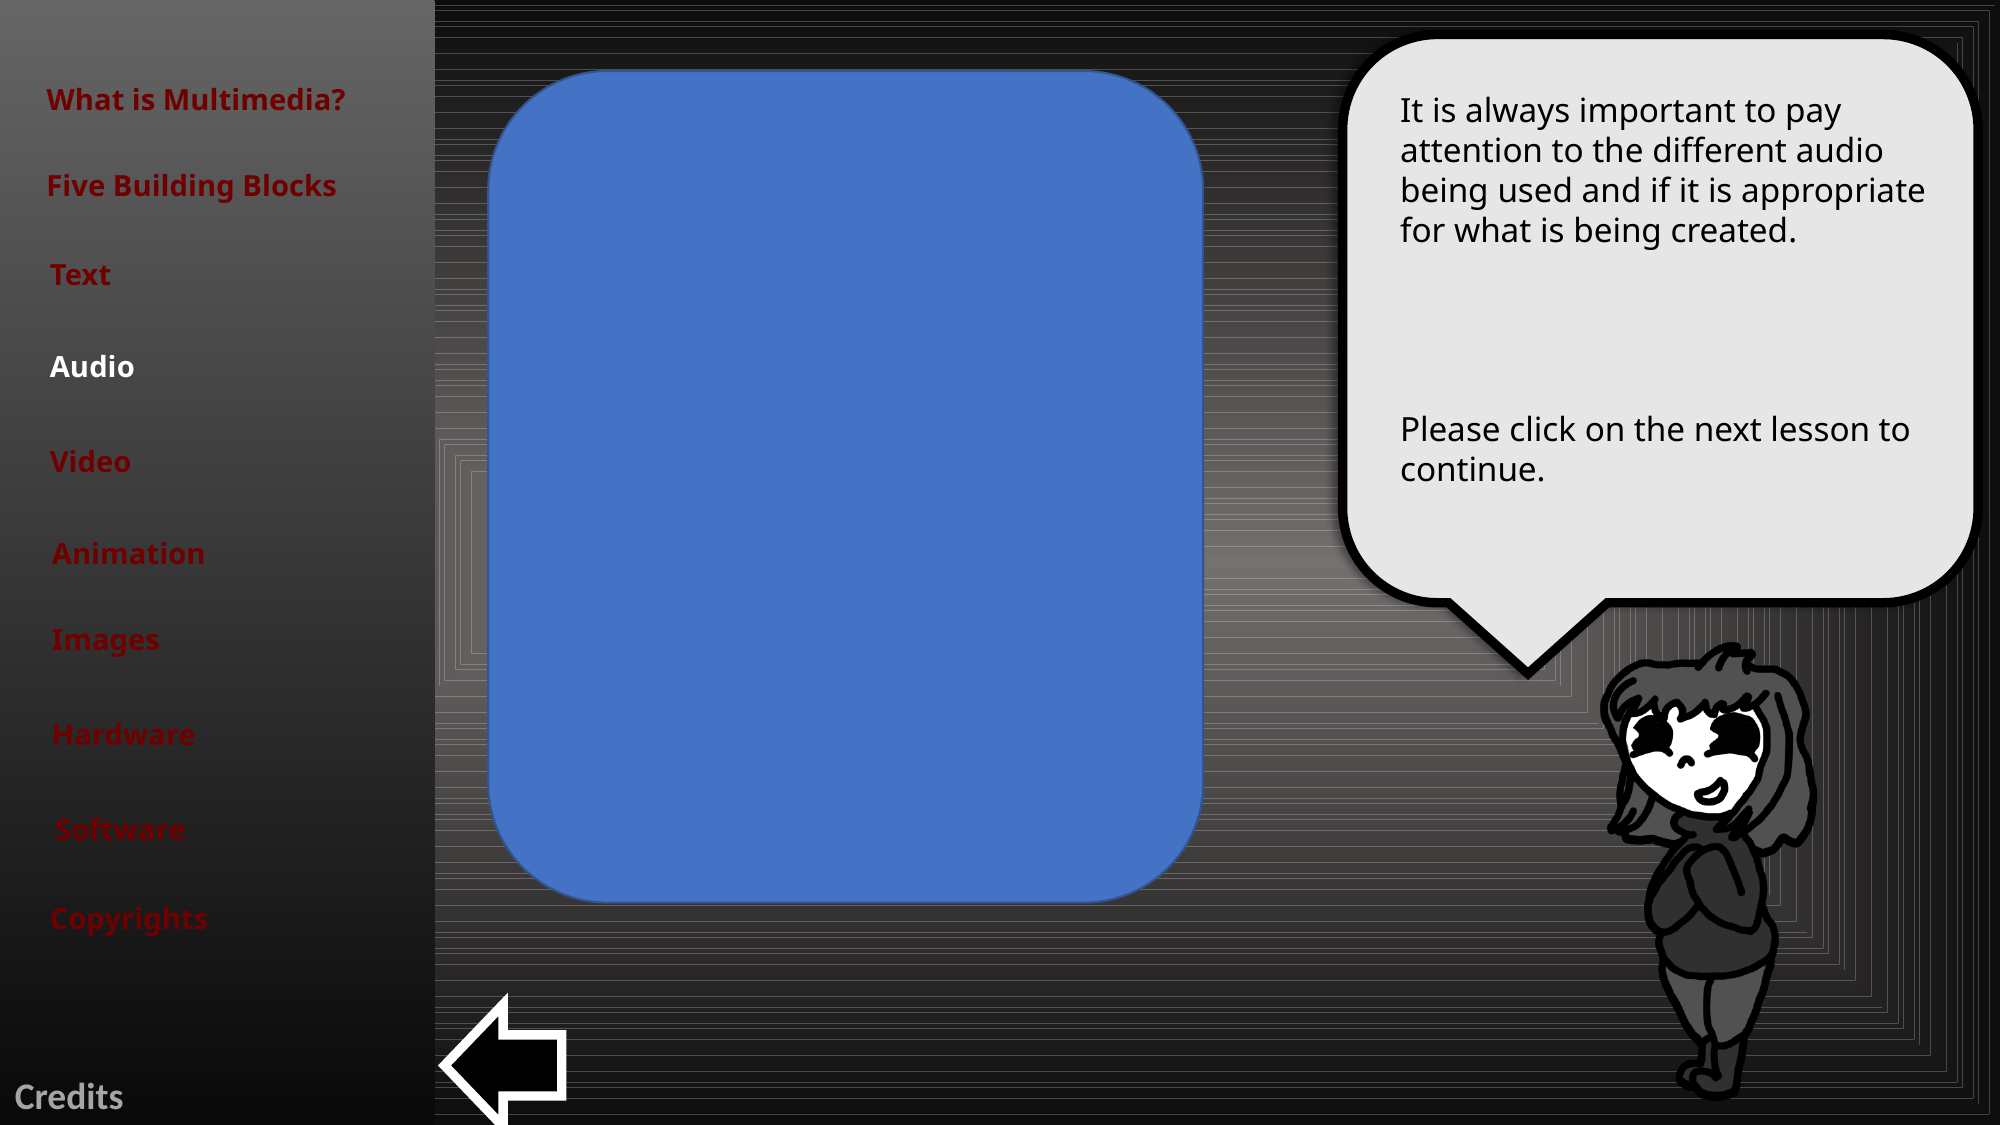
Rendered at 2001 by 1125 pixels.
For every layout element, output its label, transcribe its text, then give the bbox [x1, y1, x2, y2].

text_box [1341, 33, 1980, 676]
text_box Five Building Blocks [31, 159, 435, 210]
text_box Animation [37, 528, 370, 578]
text_box Software [40, 803, 381, 854]
text_box Audio [34, 340, 359, 391]
text_box It is always important to pay attention to the different audio being used and if it is appropriate for what is being created. Please click on the next lesson to continue. [1385, 81, 1955, 496]
text_box [443, 1001, 563, 1125]
picture [1579, 624, 1839, 1112]
text_box Hardware [37, 709, 383, 759]
text_box [0, 0, 435, 1125]
text_box Video [34, 436, 368, 486]
text_box Copyrights [34, 892, 381, 943]
text_box Credits [0, 1064, 265, 1125]
text_box Images [37, 614, 362, 664]
text_box [487, 69, 1205, 904]
text_box Text [34, 249, 368, 299]
text_box What is Multimedia? [31, 74, 457, 124]
